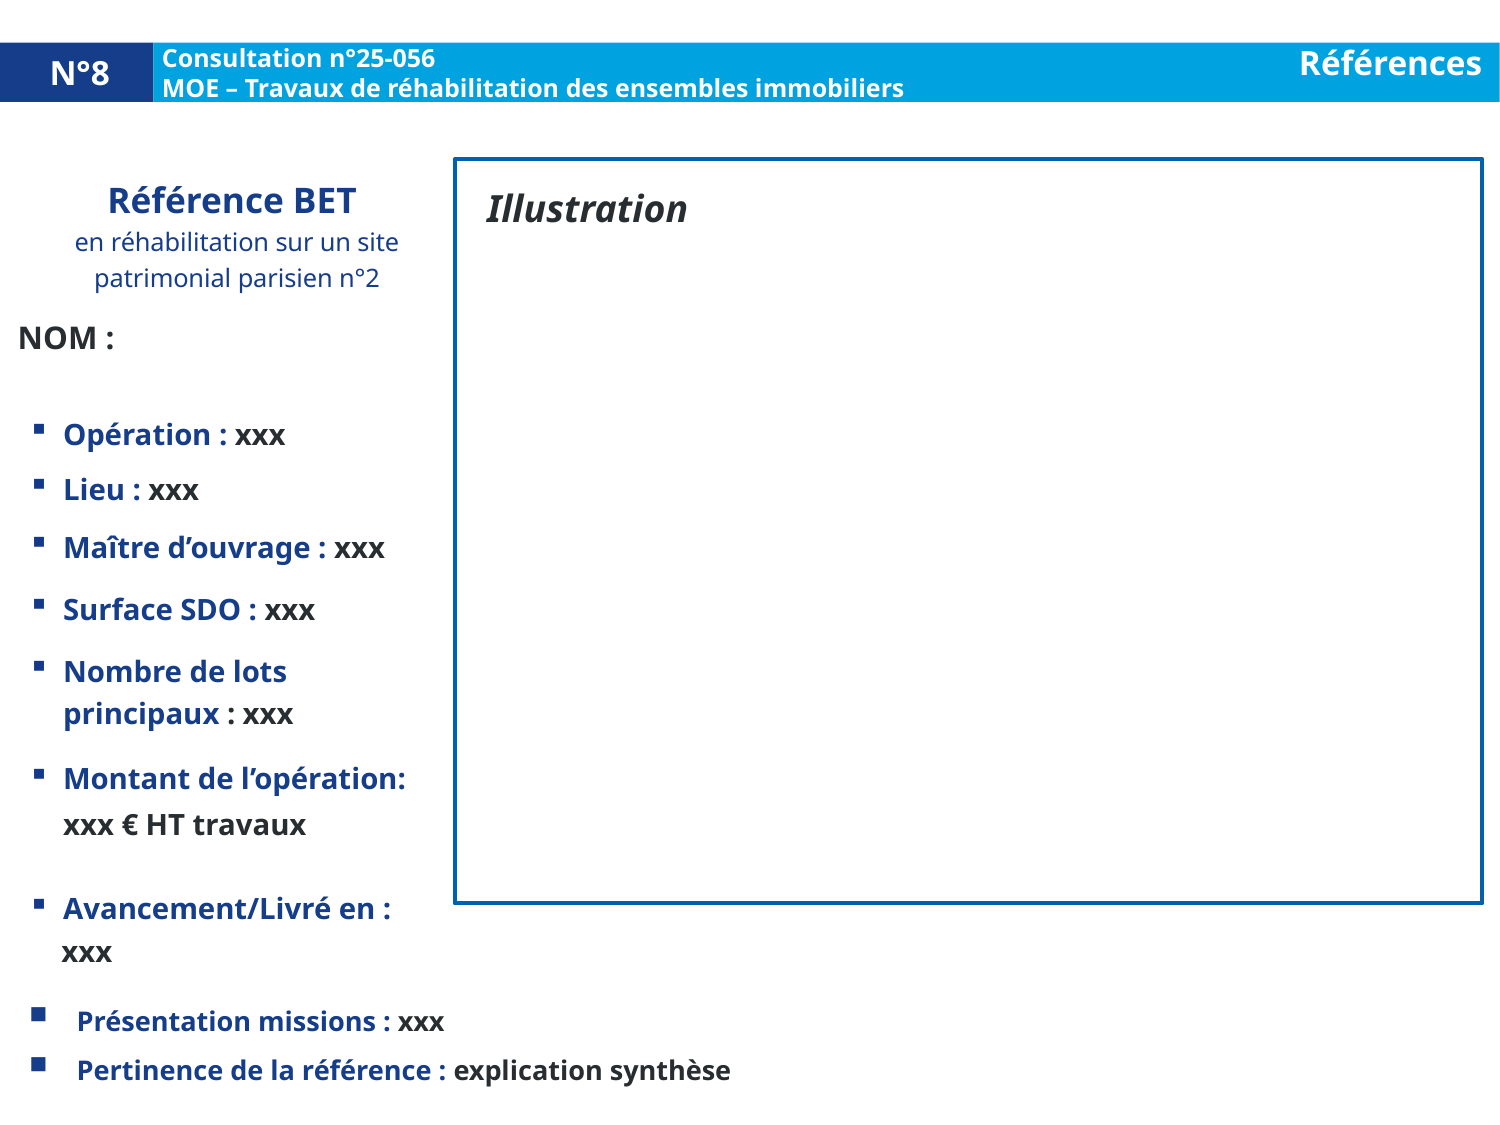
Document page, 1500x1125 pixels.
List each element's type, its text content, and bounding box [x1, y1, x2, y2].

text_box [1452, 92, 1459, 102]
list Référence BET en réhabilitation sur un site patrimonial parisien n°2 NOM : Opération : xxx Lieu : xxx Maître d’ouvrage : xxx Surface SDO : xxx Nombre de lots principaux : xxx Montant de l’opération: xxx € HT travaux Avancement/Livré en : xxx [17, 177, 443, 973]
text_box Références [188, 32, 1483, 92]
text_box Illustration [472, 177, 756, 238]
text_box N°8 [0, 42, 159, 102]
text_box Présentation missions : xxx Pertinence de la référence : explication synthèse [29, 952, 1483, 1106]
text_box [453, 157, 1484, 905]
text_box Consultation n°25-056 MOE – Travaux de réhabilitation des ensembles immobiliers [161, 42, 1452, 132]
